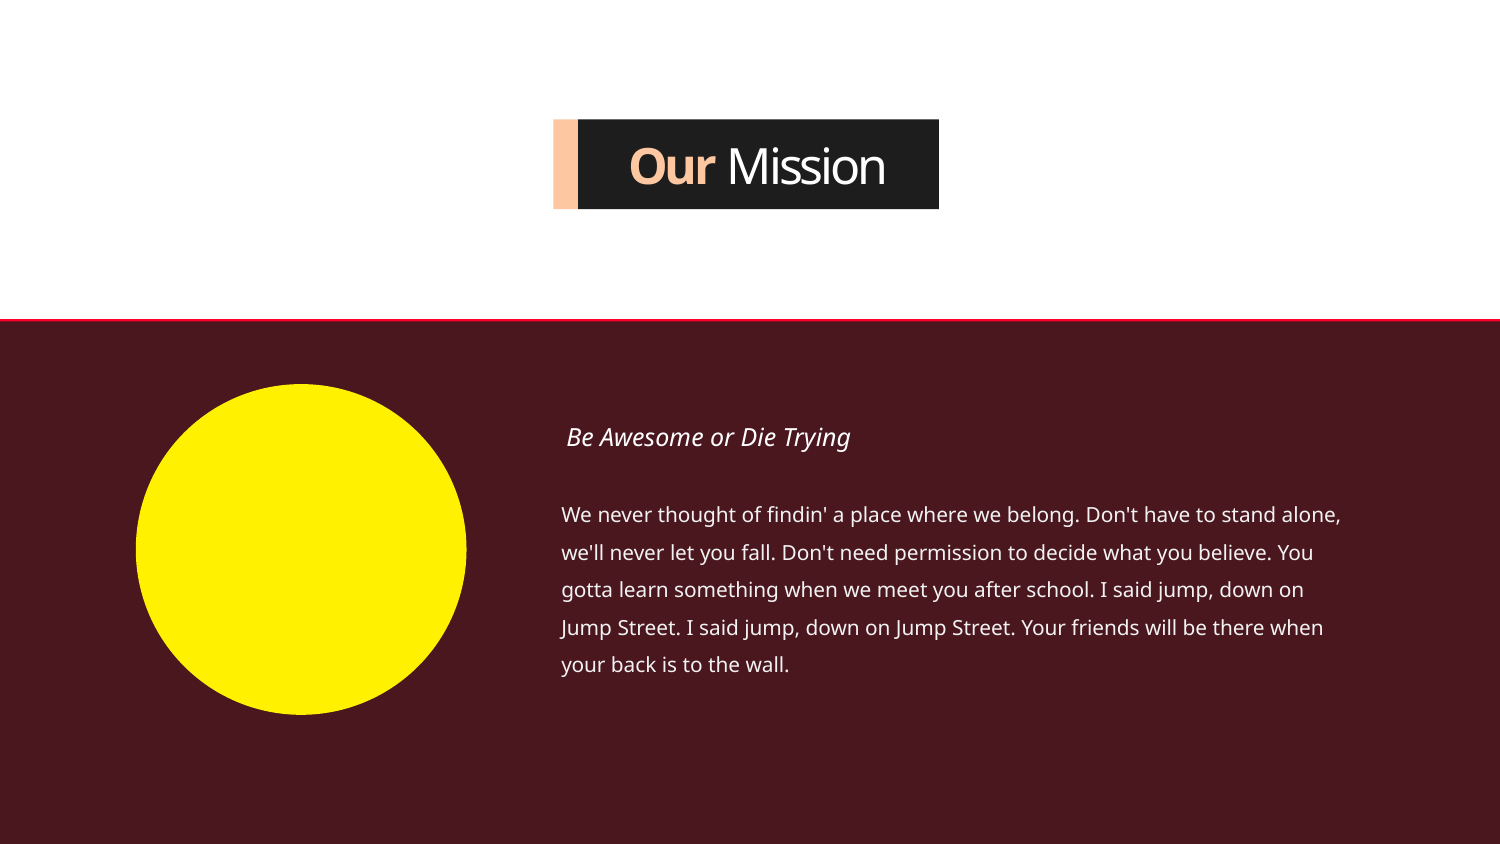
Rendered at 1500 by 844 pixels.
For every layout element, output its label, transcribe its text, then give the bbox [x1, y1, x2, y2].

text_box Our Mission [580, 119, 939, 210]
picture [0, 319, 1500, 844]
text_box [551, 117, 580, 211]
